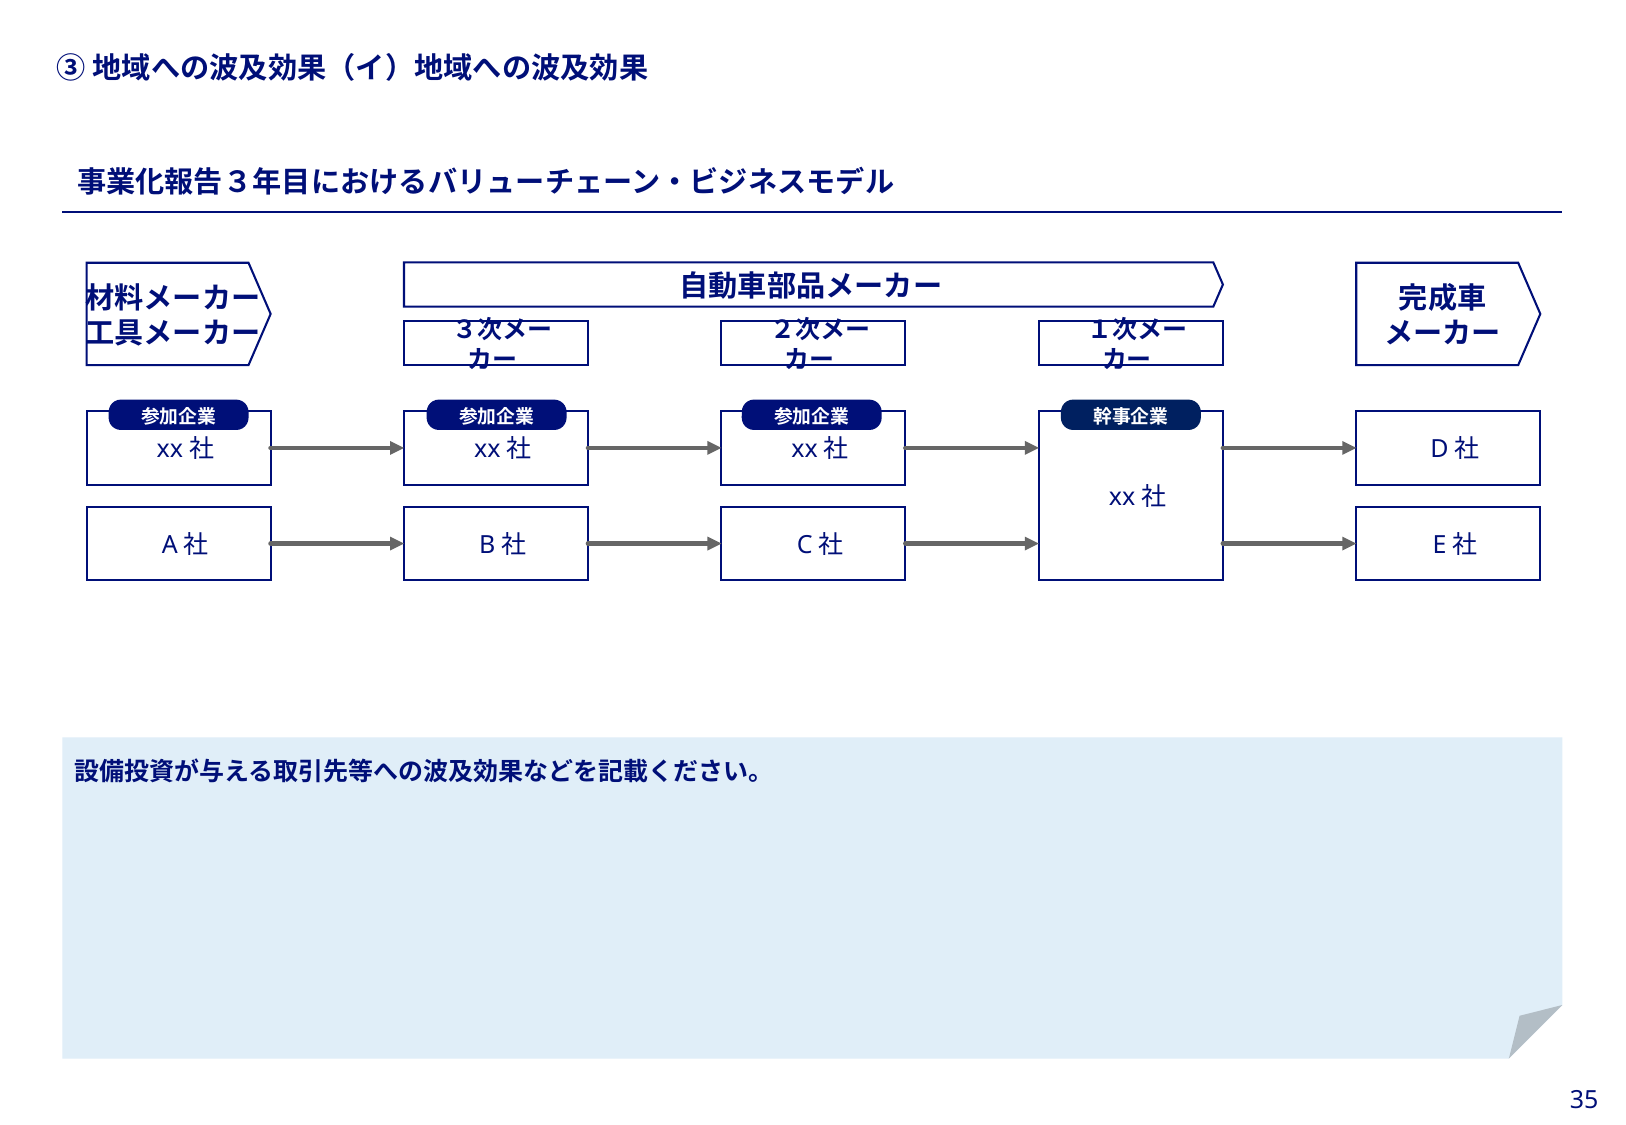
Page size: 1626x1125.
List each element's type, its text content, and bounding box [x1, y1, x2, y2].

text_box D社 [1355, 410, 1541, 486]
text_box E社 [1355, 506, 1541, 581]
text_box 参加企業 [426, 399, 567, 430]
text_box B社 [403, 506, 589, 581]
text_box ３次メーカー [403, 320, 589, 366]
text_box xx社 [720, 410, 906, 486]
text_box 材料メーカー 工具メーカー [86, 262, 272, 366]
text_box １次メーカー [1038, 320, 1224, 366]
list ③地域への波及効果（イ）地域への波及効果 [32, 42, 1592, 90]
text_box ２次メーカー [720, 320, 906, 366]
text_box 参加企業 [108, 399, 249, 430]
text_box 幹事企業 [1060, 399, 1201, 430]
text_box 完成車 メーカー [1355, 262, 1541, 366]
text_box xx社 [1038, 410, 1224, 581]
text_box 自動車部品メーカー [403, 261, 1224, 308]
text_box 設備投資が与える取引先等への波及効果などを記載ください。 [61, 736, 1564, 1060]
text_box 参加企業 [741, 399, 882, 430]
text_box xx社 [403, 410, 589, 486]
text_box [62, 149, 1563, 213]
text_box xx社 [86, 410, 272, 486]
text_box C社 [720, 506, 906, 581]
text_box A社 [86, 506, 272, 581]
